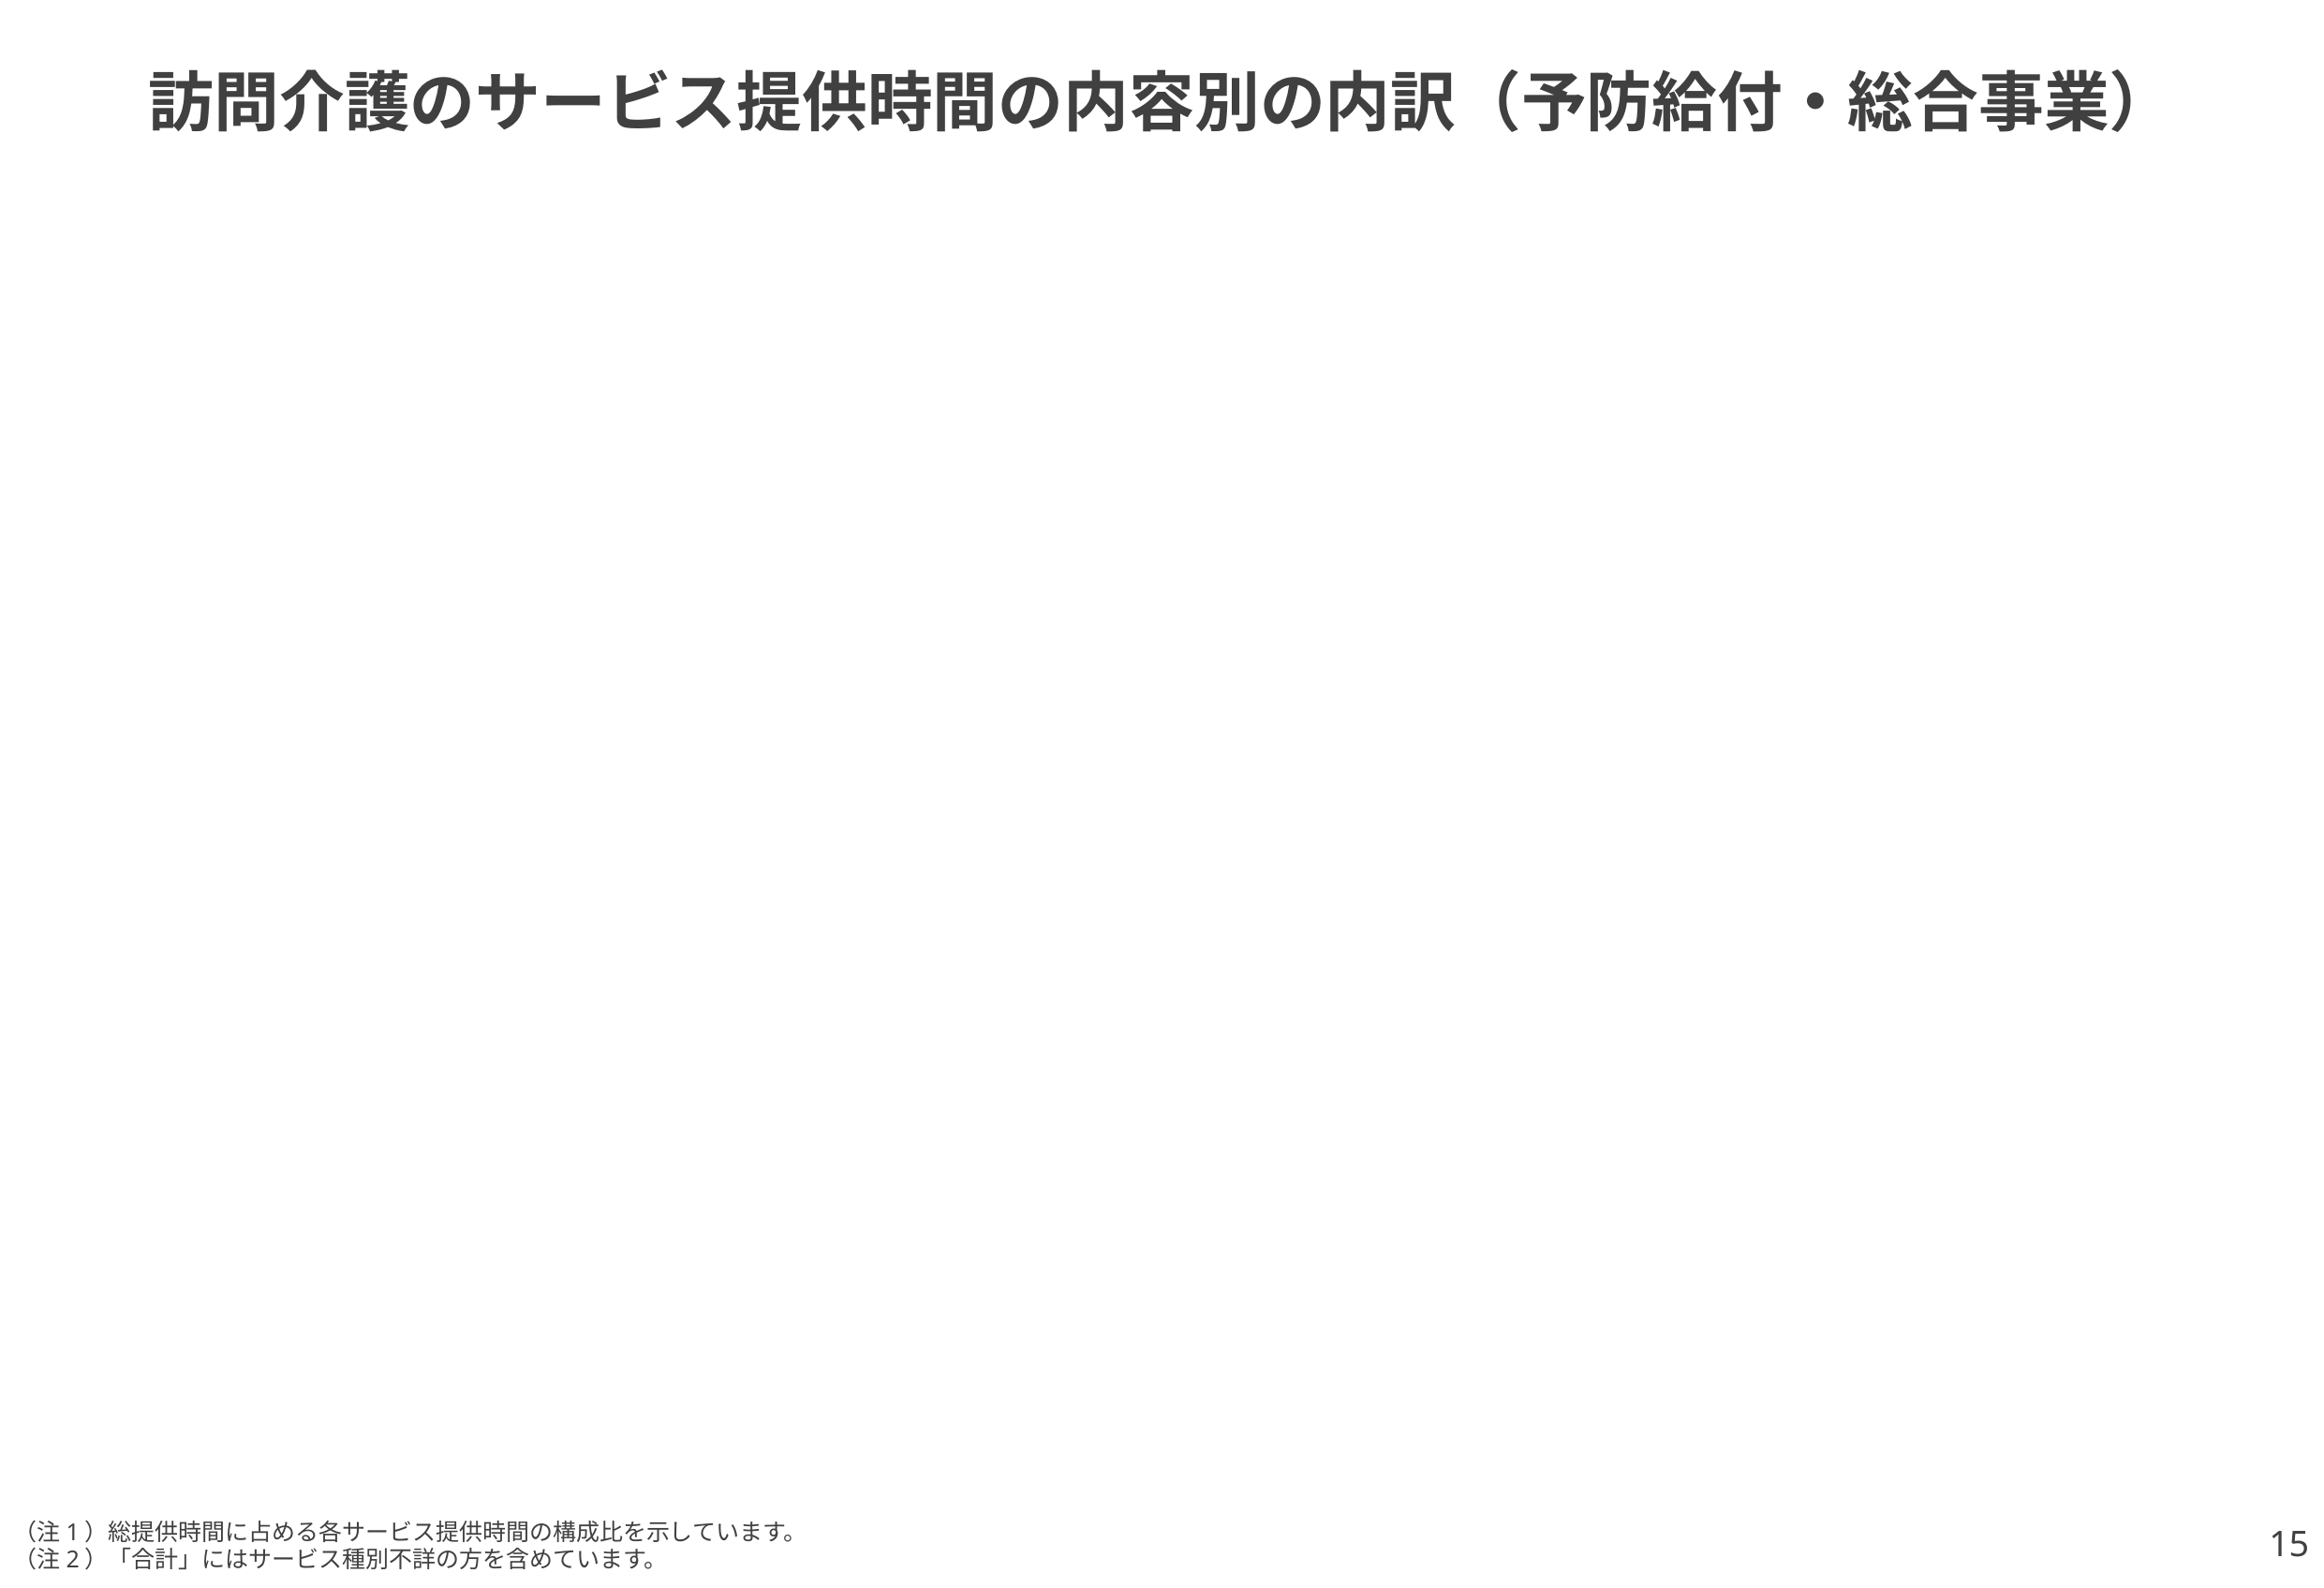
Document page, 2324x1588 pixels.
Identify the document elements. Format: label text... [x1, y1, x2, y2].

slide_number 15 [1800, 1503, 2324, 1588]
title 訪問介護のサービス提供時間の内容別の内訳（予防給付・総合事業） [100, 31, 2224, 179]
text_box （注1）総提供時間に占める各サービス提供時間の構成比を示しています。 （注2）「合計」にはサービス種別不詳の方を含めています。 [0, 1509, 2154, 1581]
